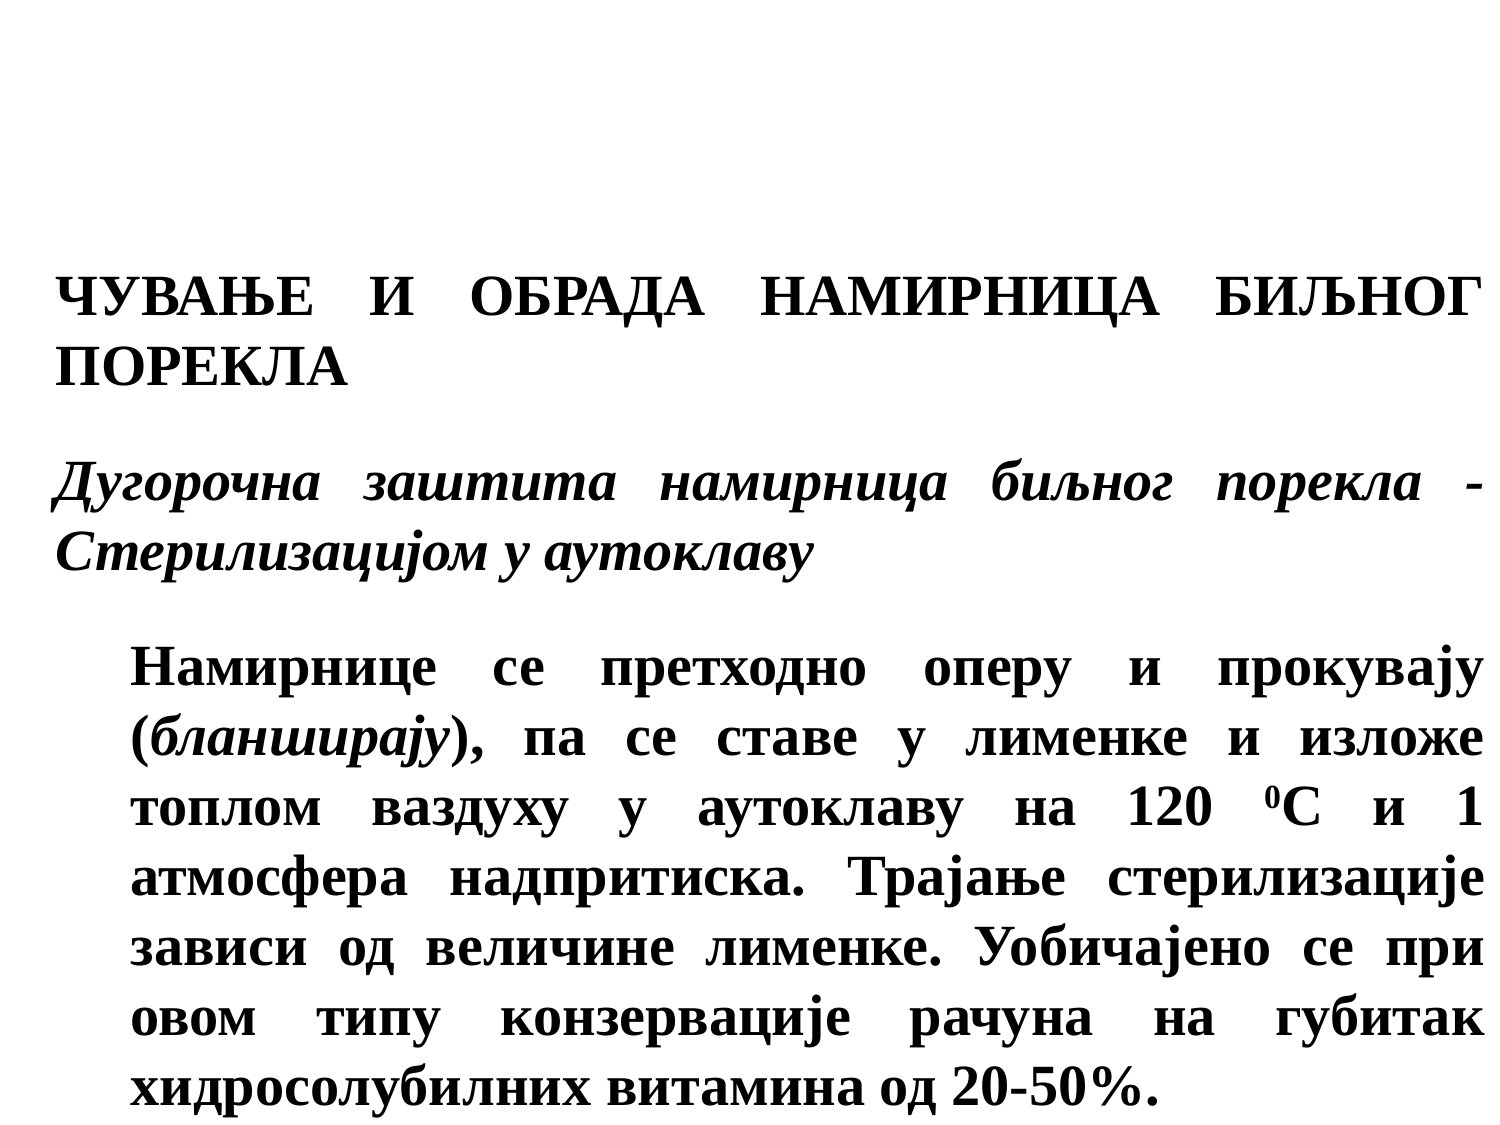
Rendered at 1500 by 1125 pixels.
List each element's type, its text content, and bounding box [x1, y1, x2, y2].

text_box ЧУВАЊЕ И ОБРАДА НАМИРНИЦА БИЉНОГ ПОРЕКЛА Дугорочна заштита намирница биљног порекла - Стерилизацијом у аутоклаву Намирнице се претходно оперу и прокувају (бланширају), па се ставе у лименке и изложе топлом ваздуху у аутоклаву на 120 0С и 1 атмосфера надпритиска. Трајање стерилизације зависи од величине лименке. Уобичајено се при овом типу конзервације рачуна на губитак хидросолубилних витамина од 20-50%. [41, 249, 1500, 1125]
